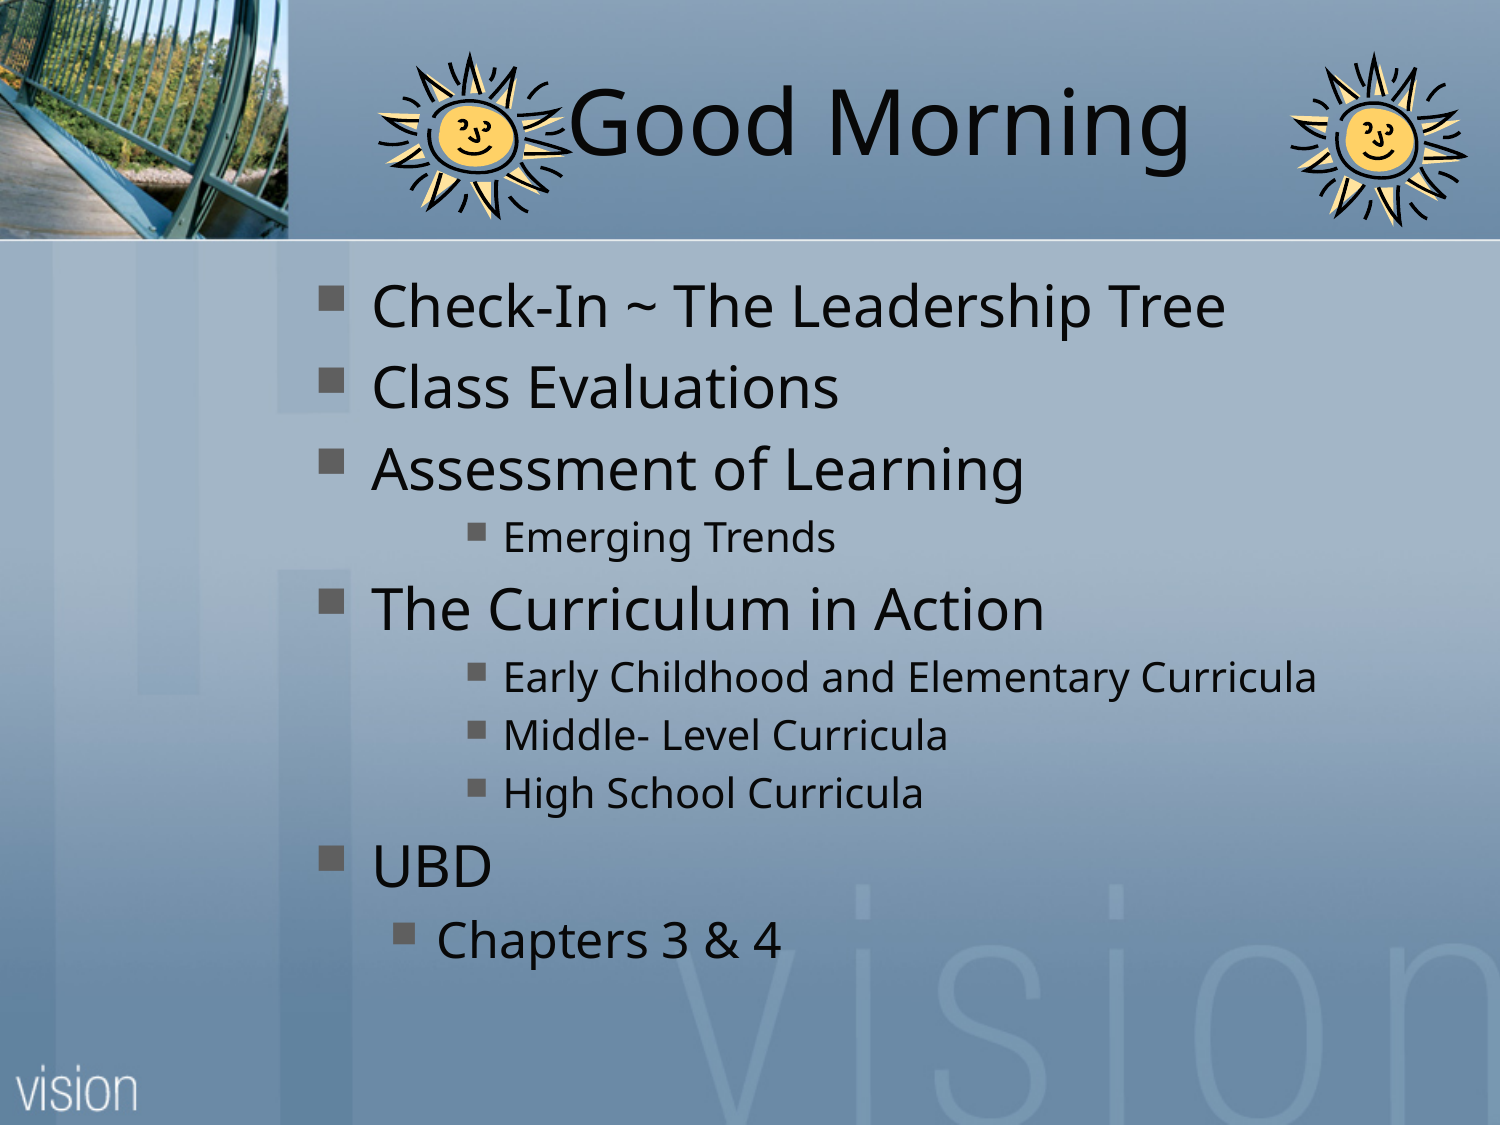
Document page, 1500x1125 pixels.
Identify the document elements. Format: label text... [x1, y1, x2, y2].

list Check-In ~ The Leadership Tree Class Evaluations Assessment of Learning Emerging Trends The Curriculum in Action Early Childhood and Elementary Curricula Middle- Level Curricula High School Curricula UBD Chapters 3 & 4 [299, 261, 1338, 1095]
picture [0, 0, 1500, 1125]
title Good Morning [299, 30, 1462, 207]
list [374, 49, 576, 223]
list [1287, 49, 1471, 230]
